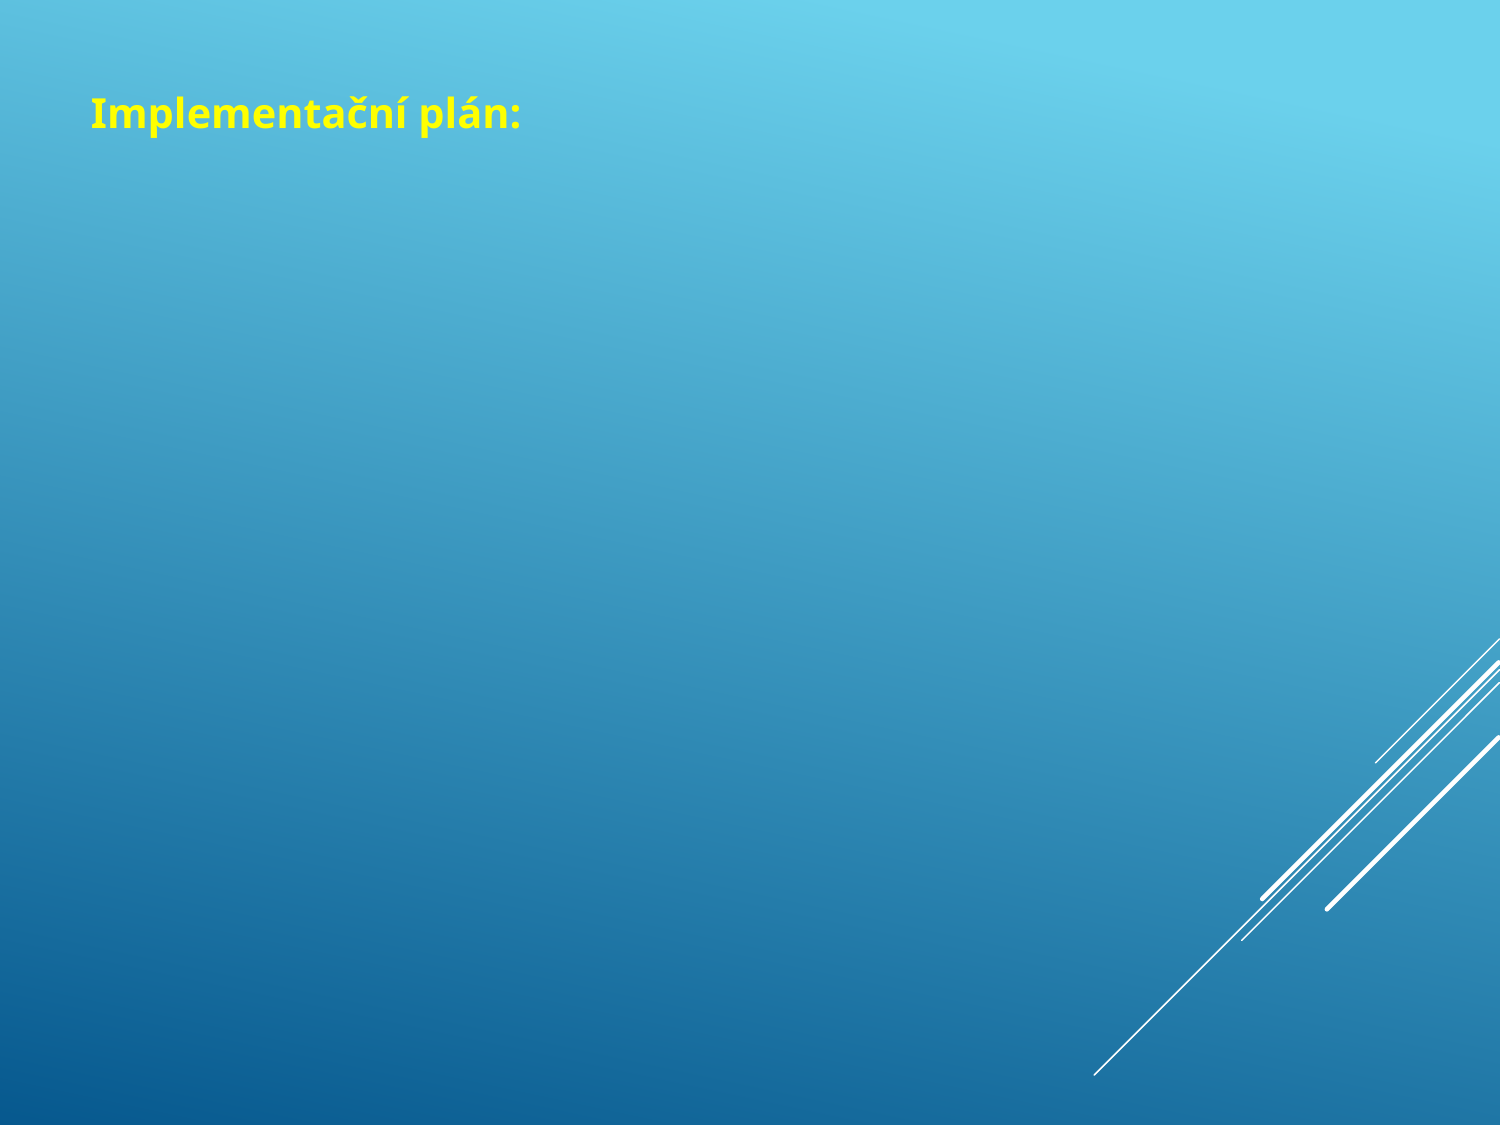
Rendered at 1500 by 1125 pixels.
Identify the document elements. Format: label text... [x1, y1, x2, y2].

title Implementační plán: [75, 74, 1401, 145]
